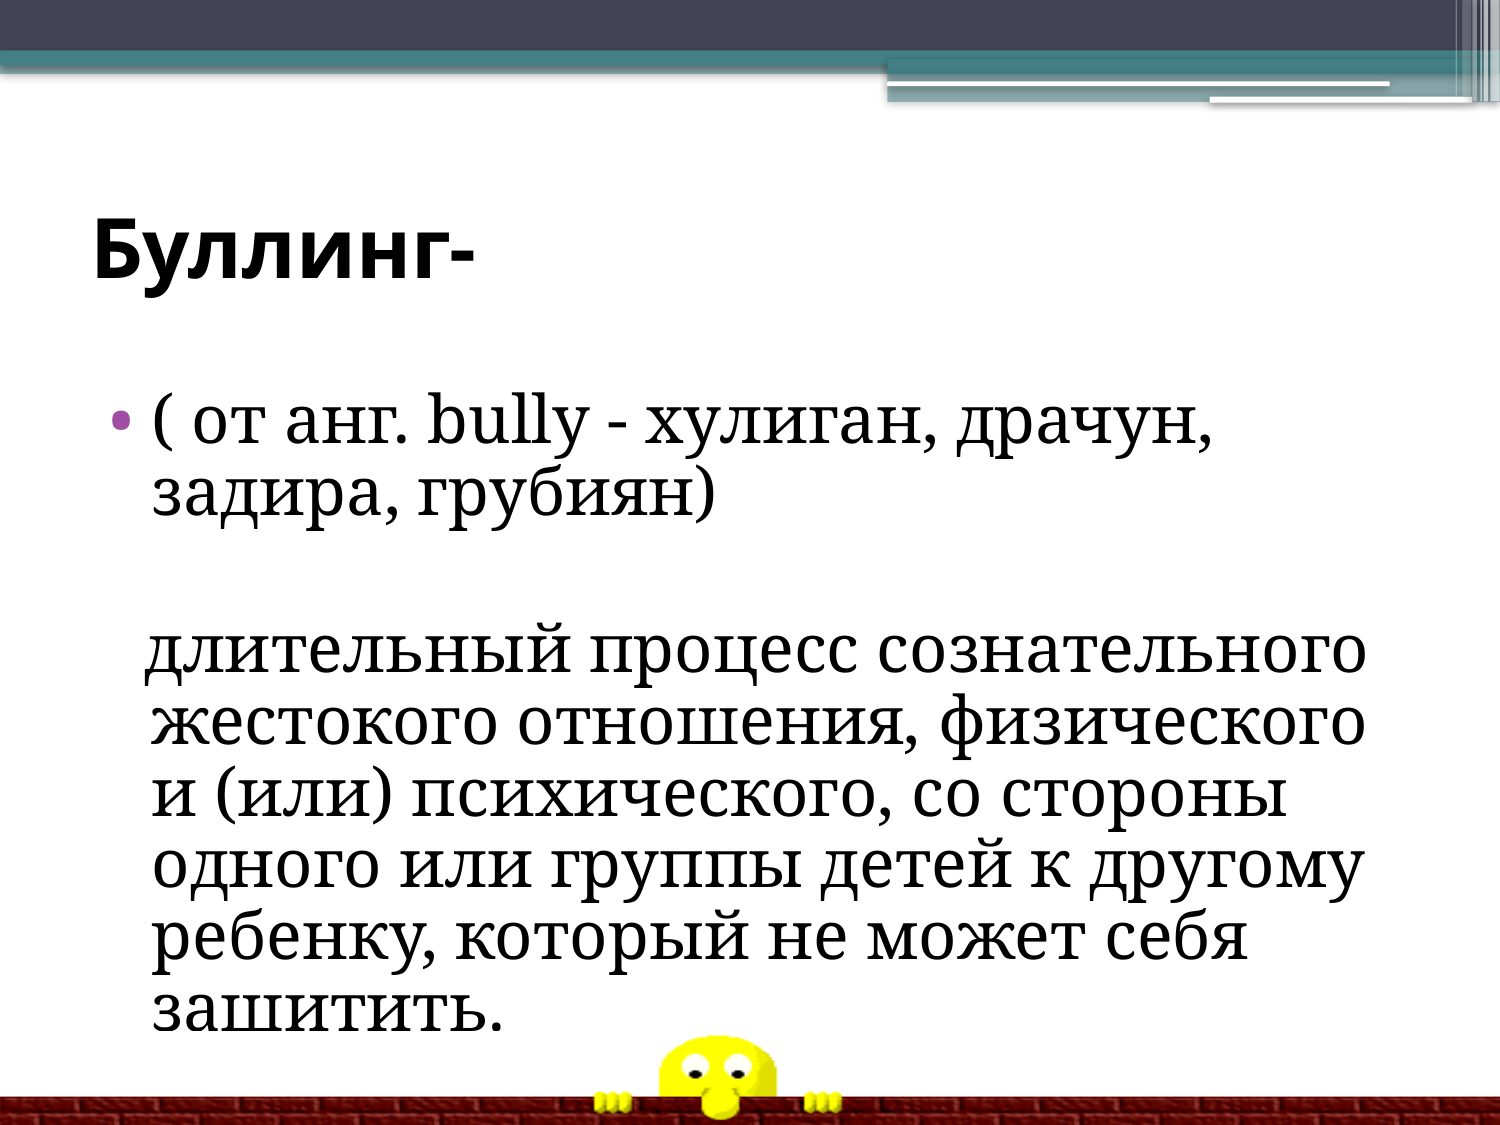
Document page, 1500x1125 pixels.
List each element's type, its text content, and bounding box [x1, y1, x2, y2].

title Буллинг- [75, 187, 1425, 303]
picture [0, 1031, 1500, 1125]
list ( от анг. bully - хулиган, драчун, задира, грубиян) длительный процесс сознательного жестокого отношения, физического и (или) психического, со стороны одного или группы детей к другому ребенку, который не может себя защитить. Д. Лейн, Э. Миллер [76, 302, 1425, 1028]
